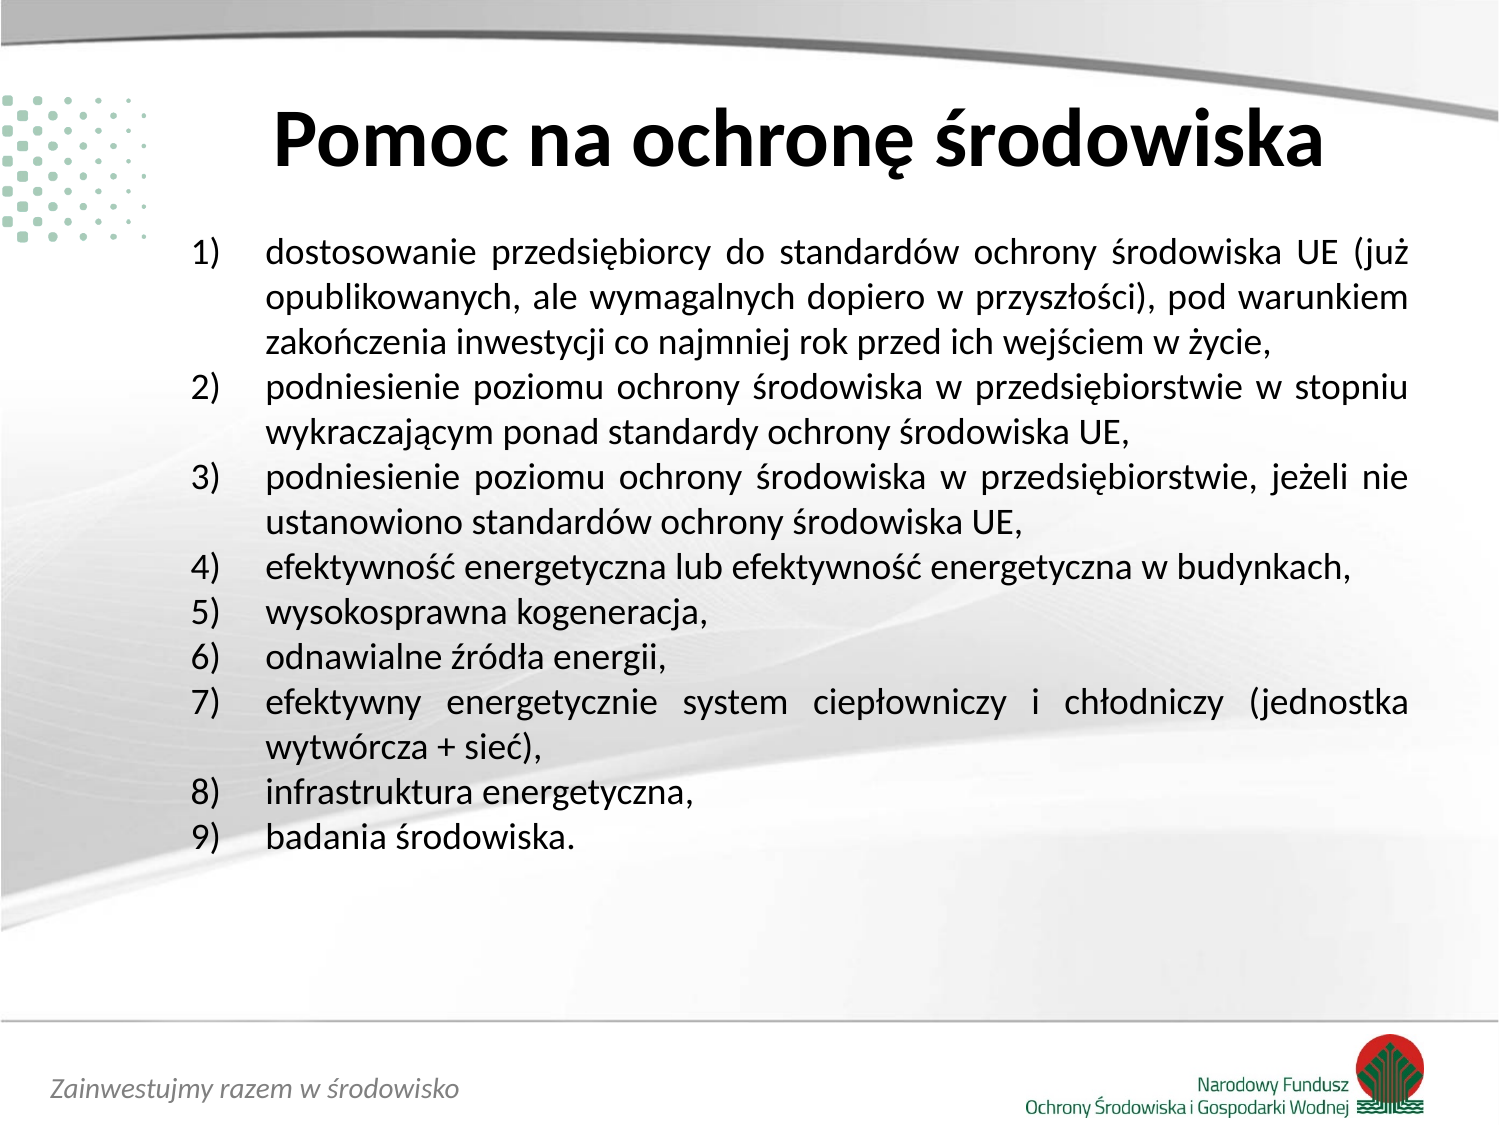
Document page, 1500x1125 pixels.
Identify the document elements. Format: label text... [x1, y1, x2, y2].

picture [0, 0, 1499, 1023]
text_box dostosowanie przedsiębiorcy do standardów ochrony środowiska UE (już opublikowanych, ale wymagalnych dopiero w przyszłości), pod warunkiem zakończenia inwestycji co najmniej rok przed ich wejściem w życie, podniesienie poziomu ochrony środowiska w przedsiębiorstwie w stopniu wykraczającym ponad standardy ochrony środowiska UE, podniesienie poziomu ochrony środowiska w przedsiębiorstwie, jeżeli nie ustanowiono standardów ochrony środowiska UE, efektywność energetyczna lub efektywność energetyczna w budynkach, wysokosprawna kogeneracja, odnawialne źródła energii, efektywny energetycznie system ciepłowniczy i chłodniczy (jednostka wytwórcza + sieć), infrastruktura energetyczna, badania środowiska. [175, 219, 1425, 1005]
text_box Pomoc na ochronę środowiska [175, 58, 1425, 208]
picture [1026, 1034, 1424, 1118]
